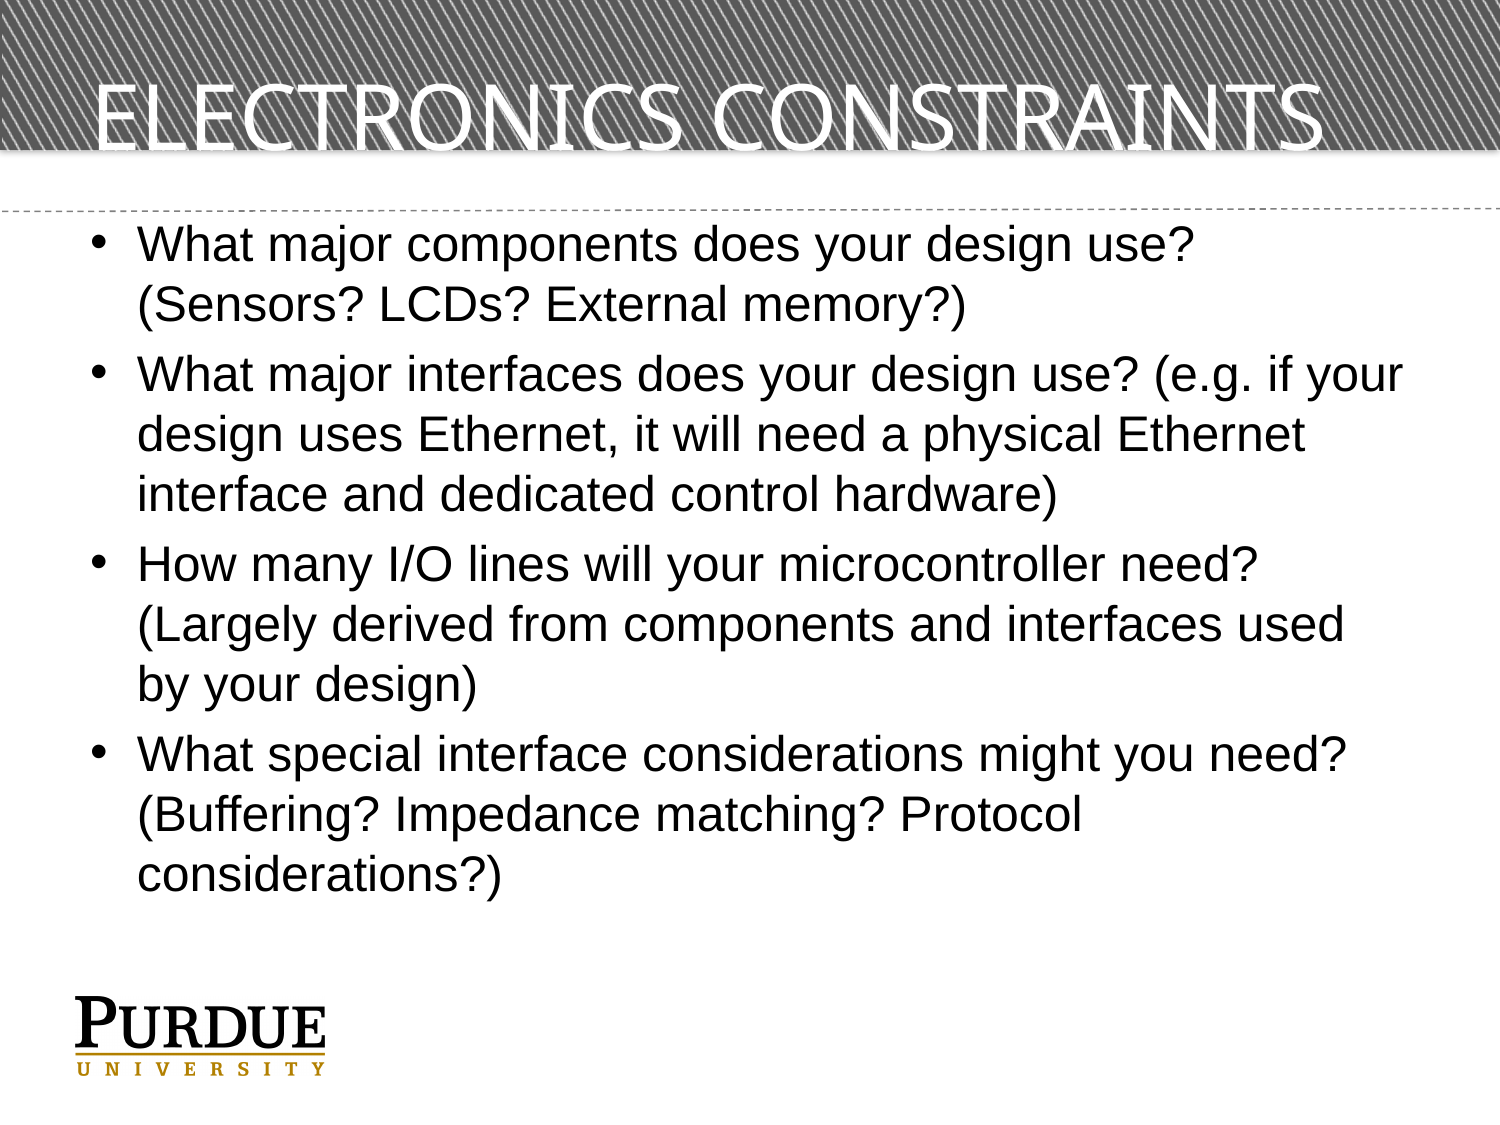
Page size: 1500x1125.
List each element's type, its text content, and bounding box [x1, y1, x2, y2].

picture [75, 996, 325, 1076]
title Electronics Constraints [75, 51, 1427, 175]
list What major components does your design use? (Sensors? LCDs? External memory?) What major interfaces does your design use? (e.g. if your design uses Ethernet, it will need a physical Ethernet interface and dedicated control hardware) How many I/O lines will your microcontroller need? (Largely derived from components and interfaces used by your design) What special interface considerations might you need? (Buffering? Impedance matching? Protocol considerations?) [75, 203, 1427, 975]
